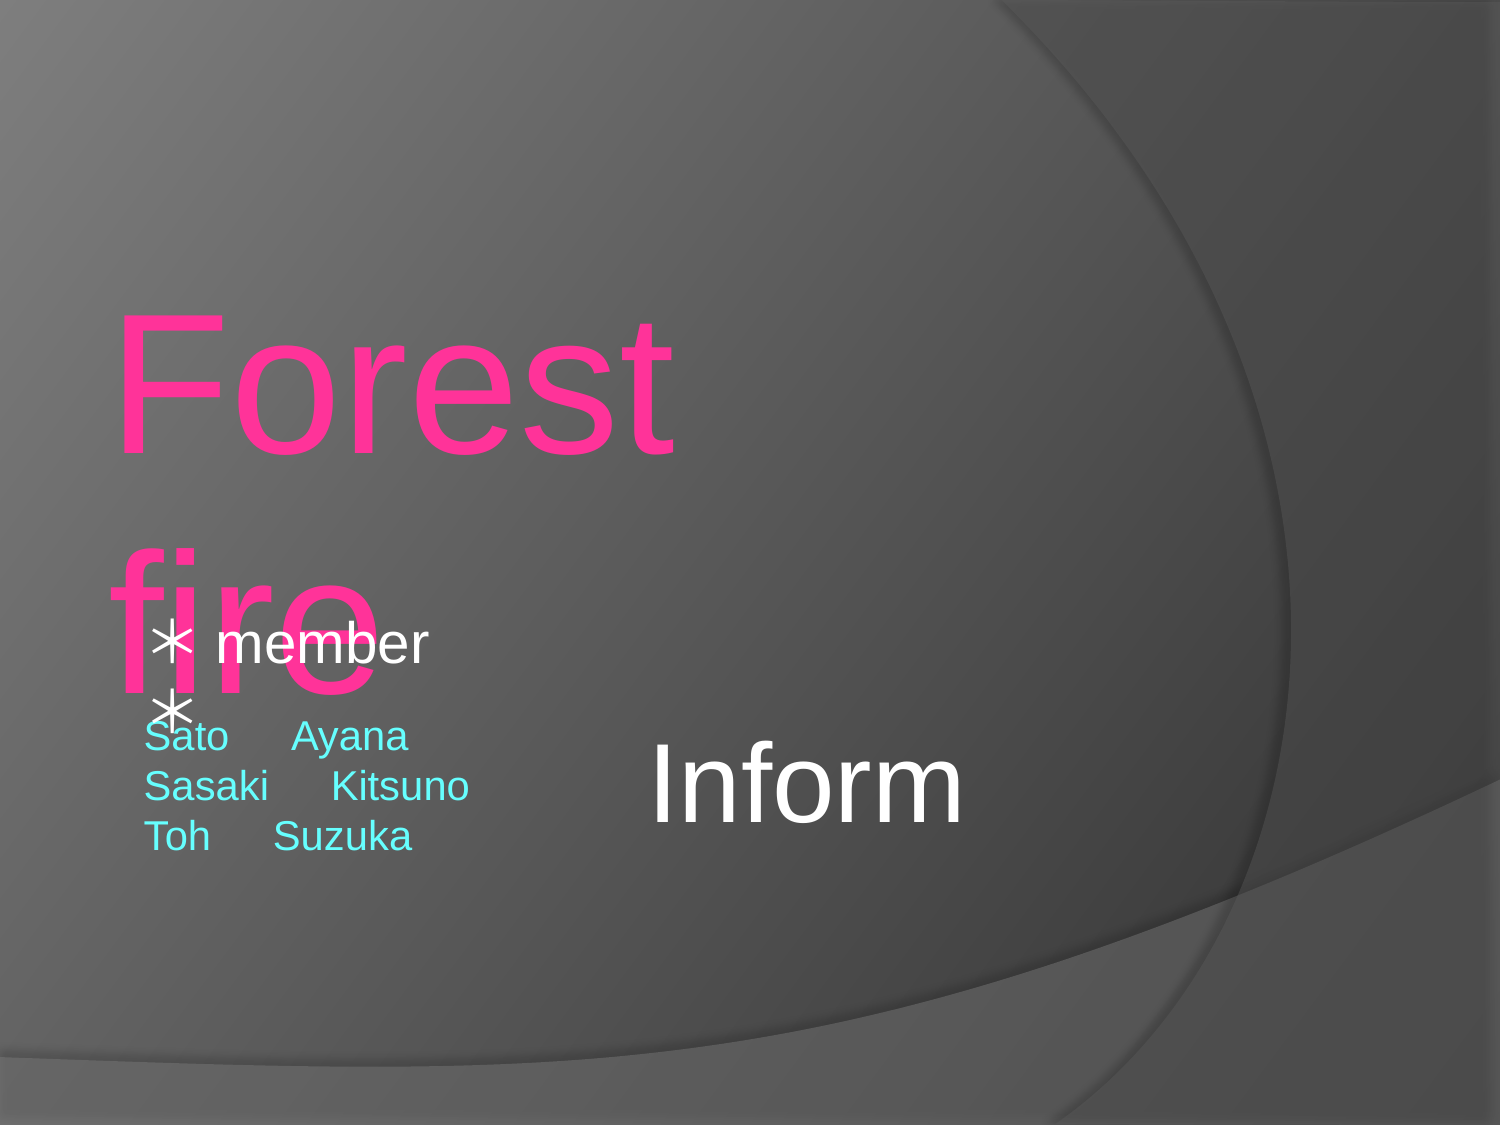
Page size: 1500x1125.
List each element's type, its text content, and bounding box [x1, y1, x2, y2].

text_box Forest fire [93, 246, 1254, 741]
text_box Sato Ayana Sasaki Kitsuno Toh Suzuka [128, 656, 528, 957]
text_box Inform [632, 703, 997, 853]
text_box ＊member＊ [128, 597, 516, 753]
